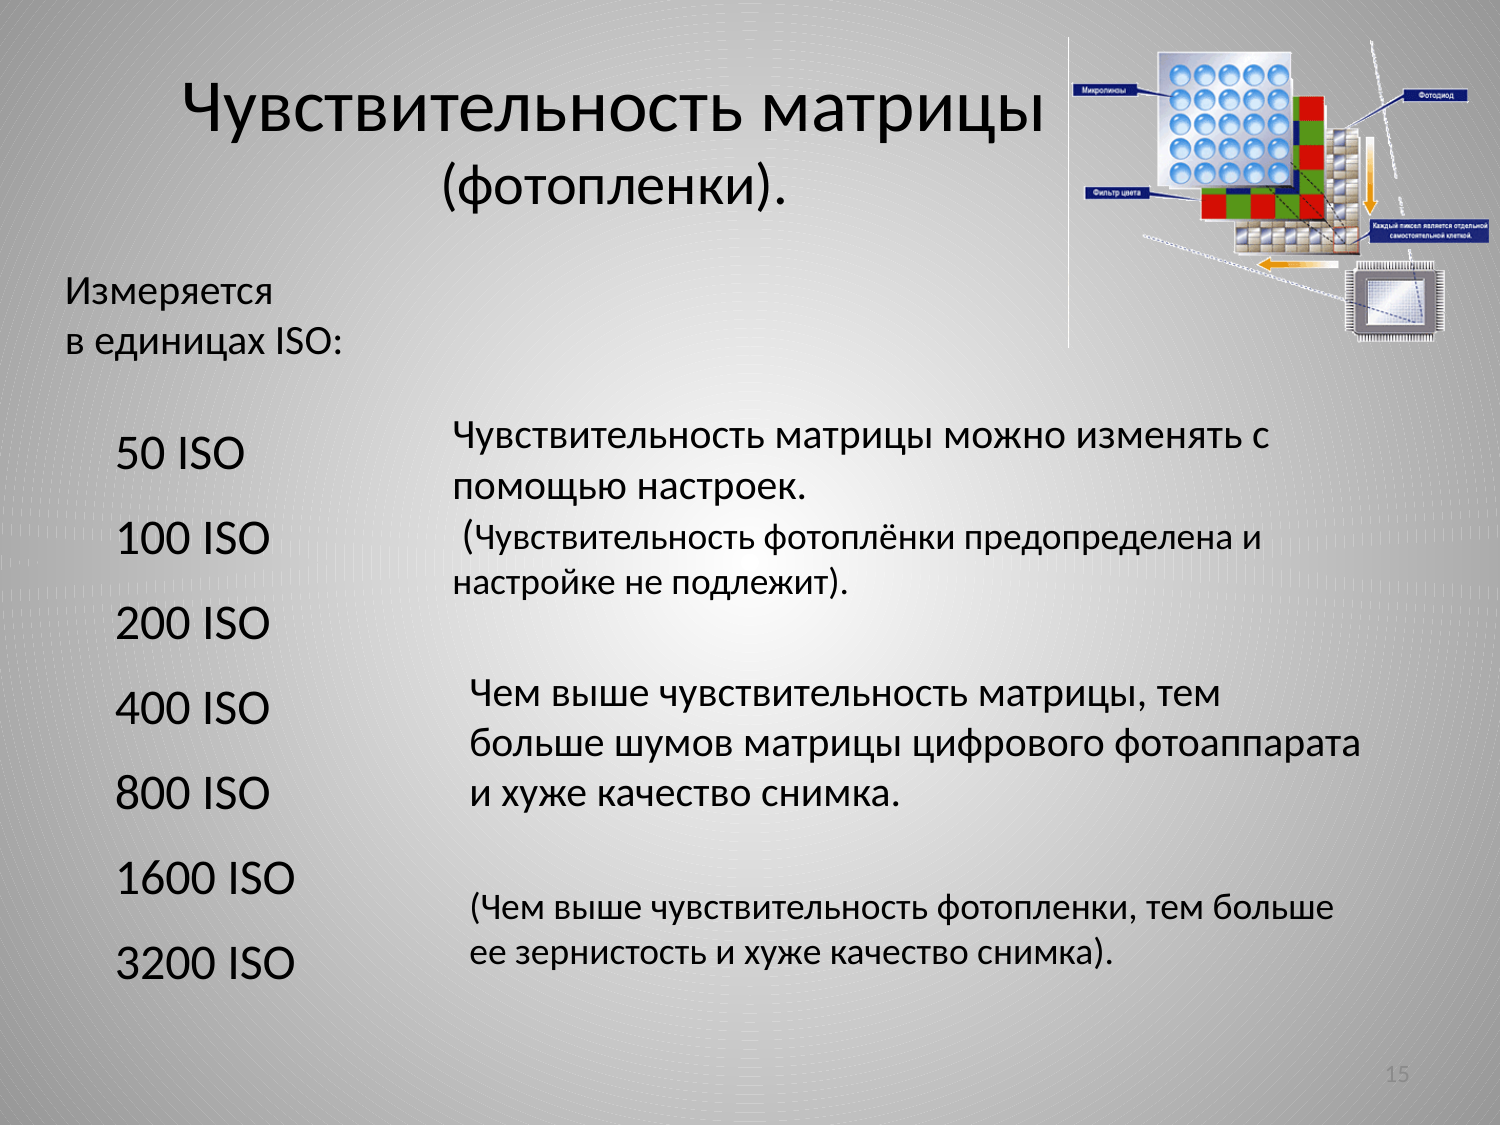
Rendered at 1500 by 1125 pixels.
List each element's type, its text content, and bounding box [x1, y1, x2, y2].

text_box Чувствительность матрицы можно изменять с помощью настроек. (Чувствительность фотоплёнки предопределена и настройке не подлежит). [437, 399, 1363, 610]
slide_number 15 [1074, 1042, 1425, 1103]
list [1068, 37, 1489, 349]
text_box 50 ISO 100 ISO 200 ISO 400 ISO 800 ISO 1600 ISO 3200 ISO [100, 412, 351, 998]
title Чувствительность матрицы (фотопленки). [17, 42, 1063, 231]
text_box Чем выше чувствительность матрицы, тем больше шумов матрицы цифрового фотоаппарата и хуже качество снимка. [454, 657, 1380, 823]
text_box Измеряется в единицах ISO: [49, 255, 438, 371]
text_box (Чем выше чувствительность фотопленки, тем больше ее зернистость и хуже качество снимка). [454, 874, 1380, 980]
